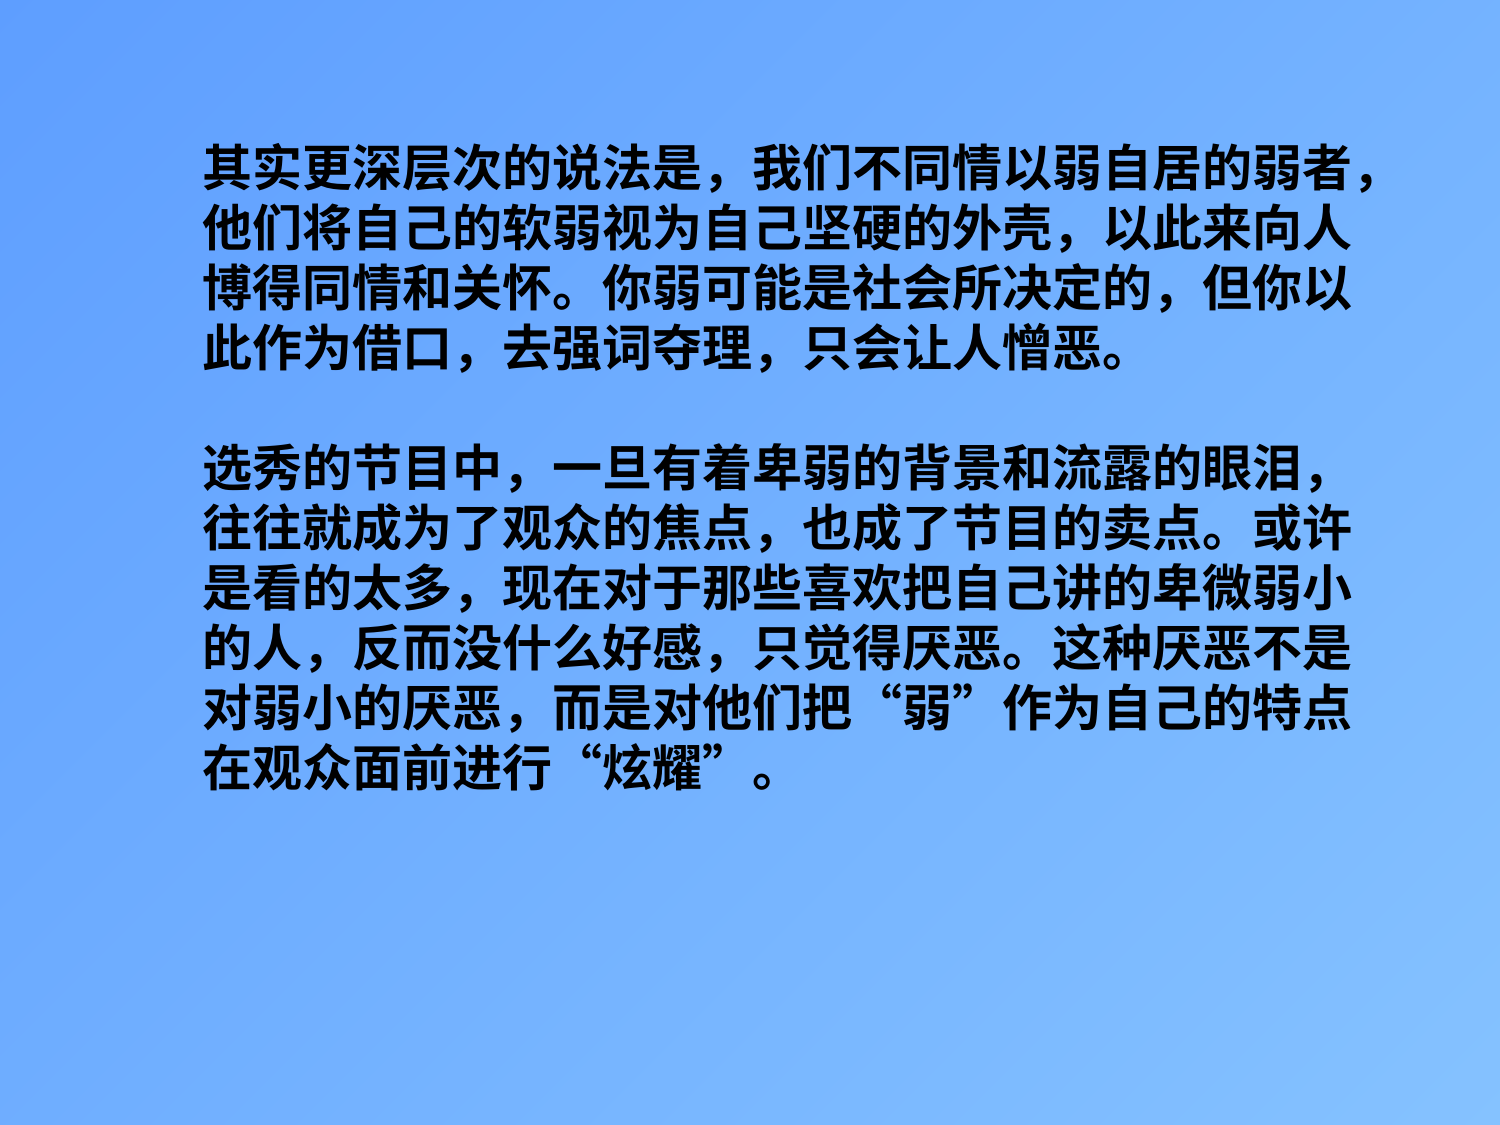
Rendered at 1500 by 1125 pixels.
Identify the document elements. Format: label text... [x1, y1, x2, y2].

text_box 其实更深层次的说法是，我们不同情以弱自居的弱者，他们将自己的软弱视为自己坚硬的外壳，以此来向人博得同情和关怀。你弱可能是社会所决定的，但你以此作为借口，去强词夺理，只会让人憎恶。 选秀的节目中，一旦有着卑弱的背景和流露的眼泪，往往就成为了观众的焦点，也成了节目的卖点。或许是看的太多，现在对于那些喜欢把自己讲的卑微弱小的人，反而没什么好感，只觉得厌恶。这种厌恶不是对弱小的厌恶，而是对他们把“弱”作为自己的特点在观众面前进行“炫耀”。 [187, 128, 1383, 804]
